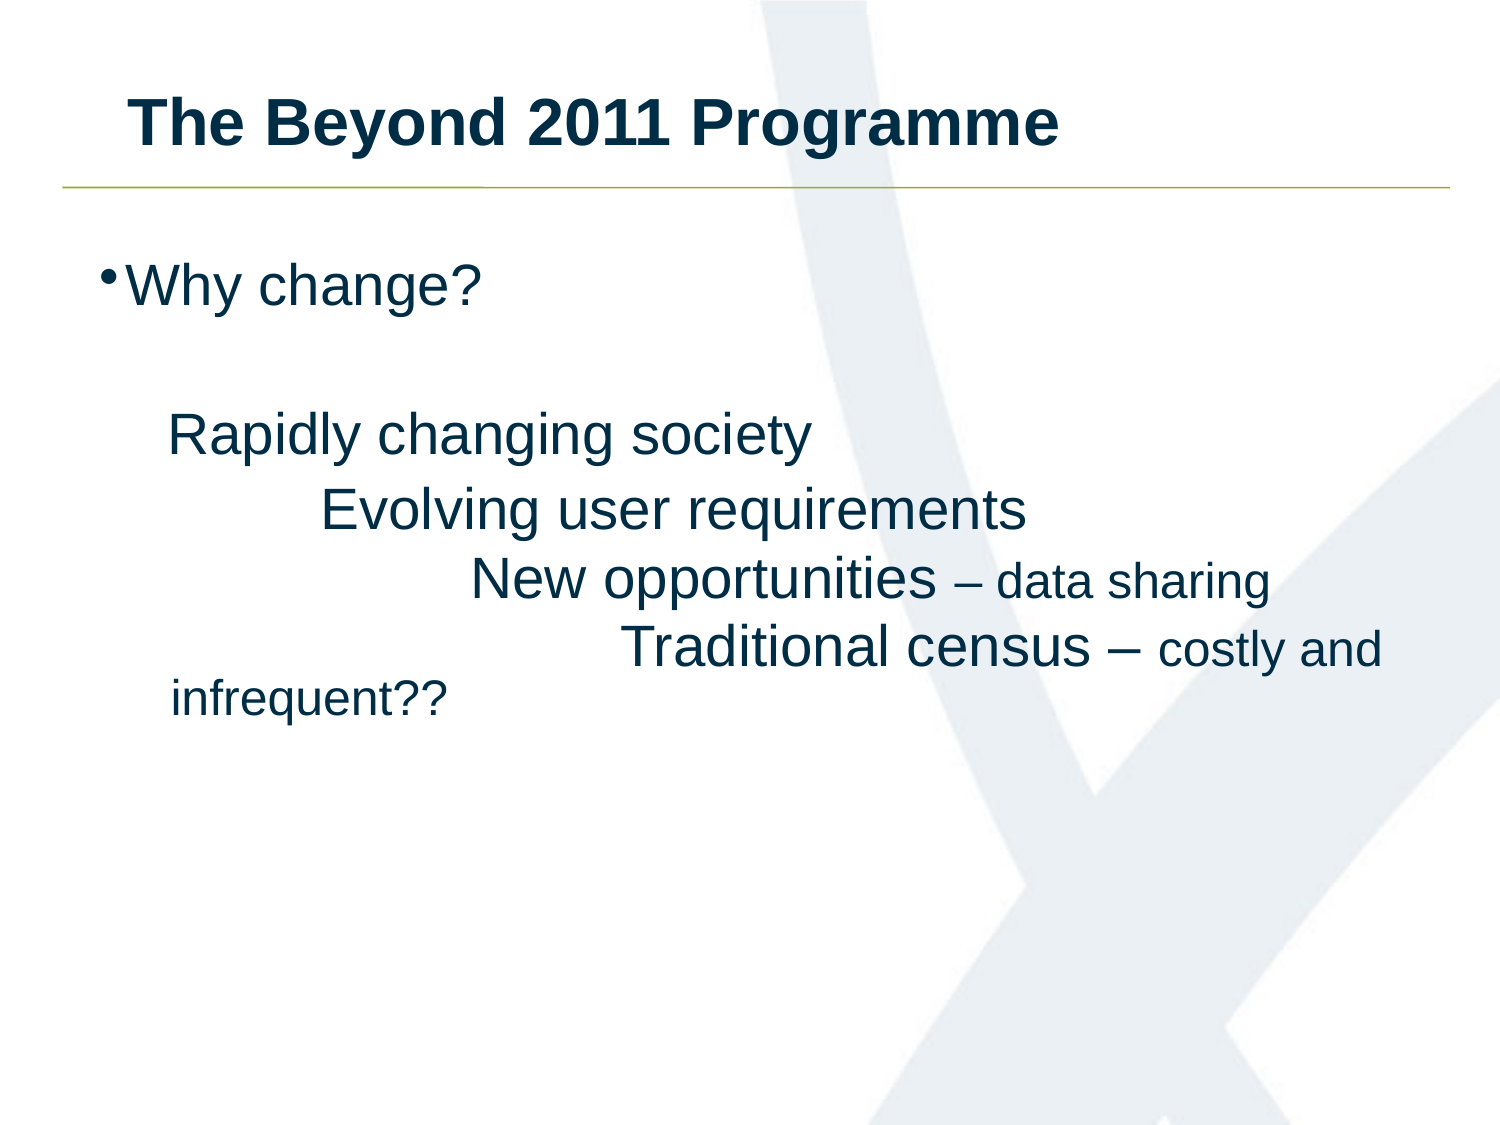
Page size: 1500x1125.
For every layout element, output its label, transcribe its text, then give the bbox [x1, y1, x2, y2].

list Why change? Rapidly changing society Evolving user requirements New opportunities – data sharing Traditional census – costly and infrequent?? [66, 247, 1500, 679]
picture [0, 0, 1500, 1125]
title The Beyond 2011 Programme [112, 24, 1388, 213]
